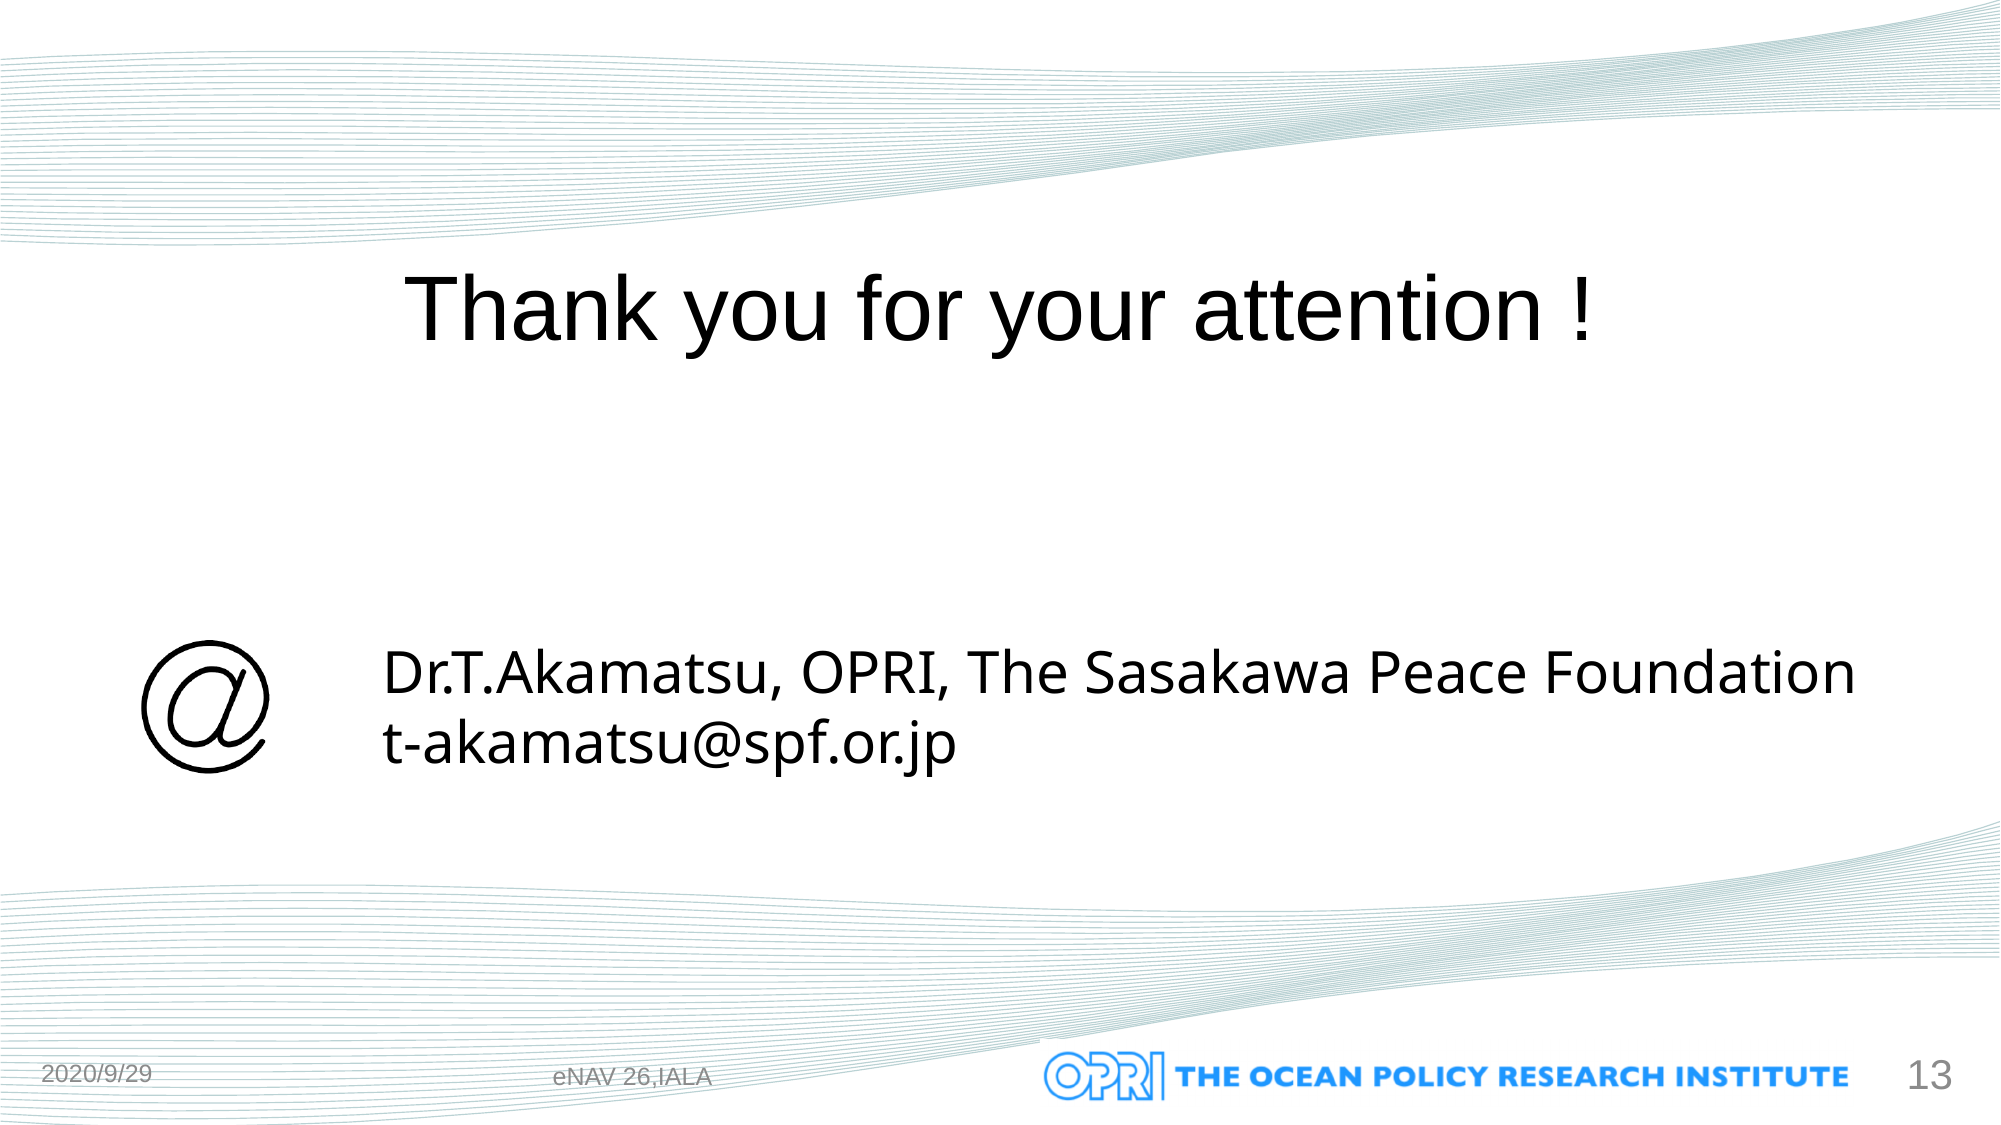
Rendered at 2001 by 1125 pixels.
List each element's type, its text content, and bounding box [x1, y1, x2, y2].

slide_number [25, 1042, 240, 1103]
footer eNAV 26,IALA [295, 1045, 971, 1105]
slide_number 13 [1885, 1042, 1969, 1103]
picture [1040, 1039, 1854, 1107]
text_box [132, 628, 1927, 785]
title Thank you for your attention ! [353, 202, 1647, 420]
